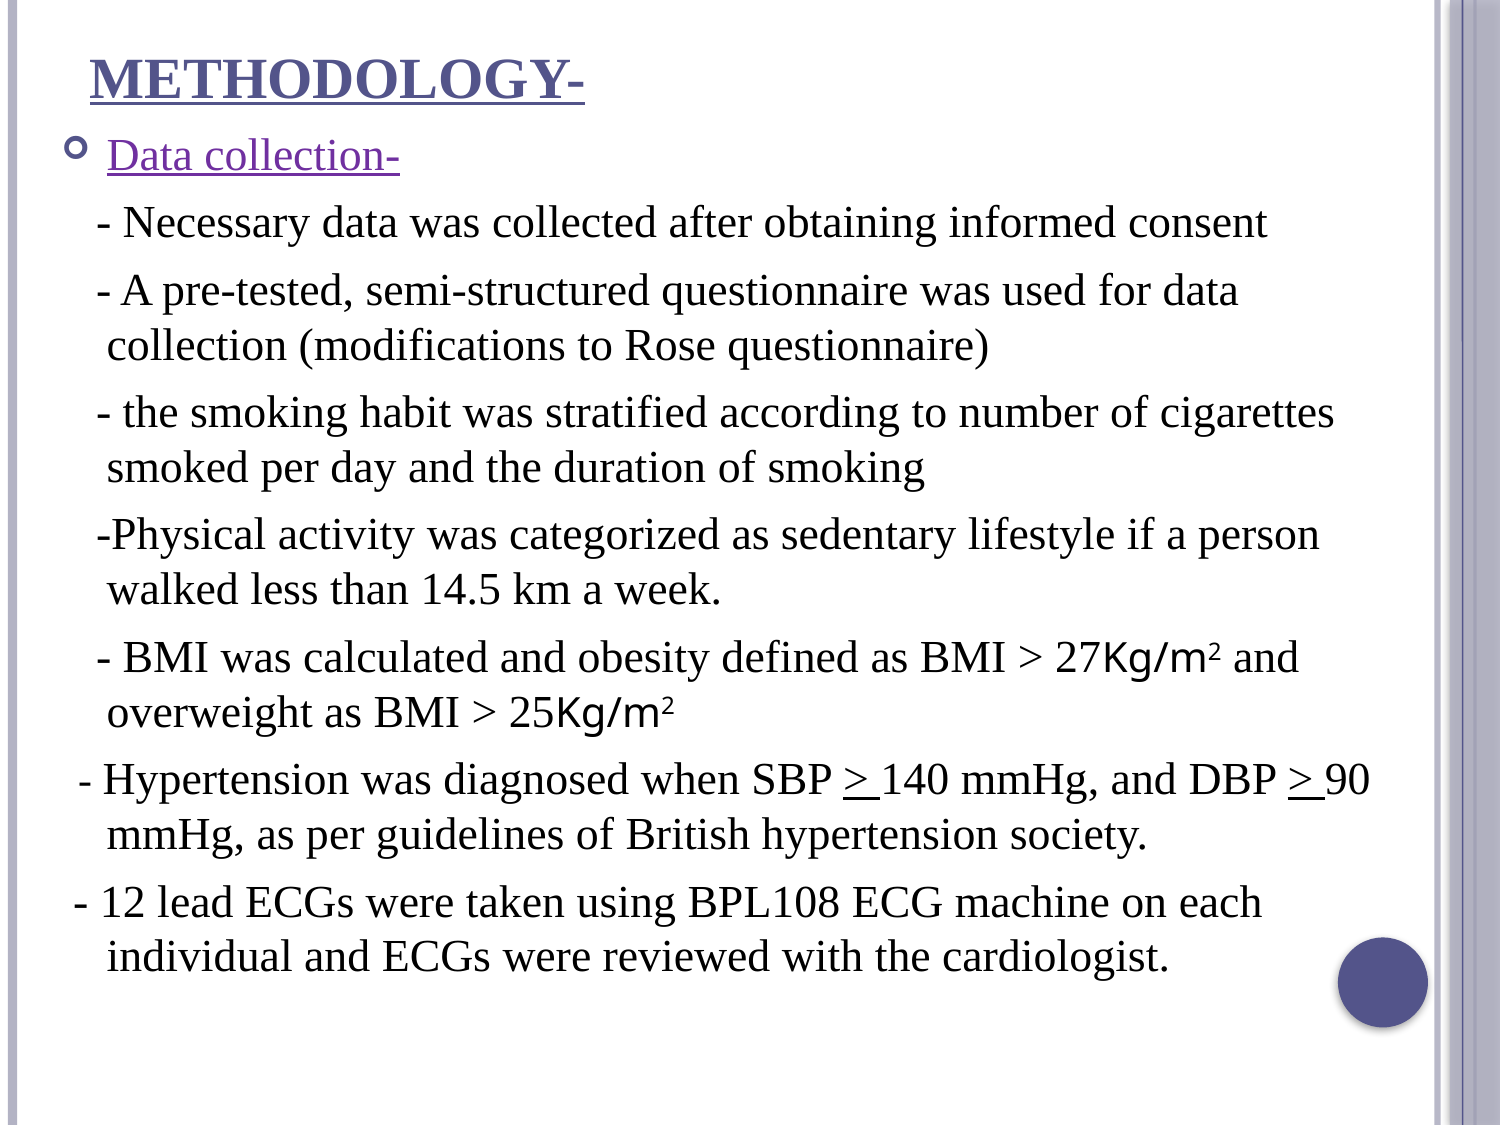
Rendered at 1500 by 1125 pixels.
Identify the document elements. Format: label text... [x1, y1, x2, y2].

list Data collection- - Necessary data was collected after obtaining informed consent - A pre-tested, semi-structured questionnaire was used for data collection (modifications to Rose questionnaire) - the smoking habit was stratified according to number of cigarettes smoked per day and the duration of smoking -Physical activity was categorized as sedentary lifestyle if a person walked less than 14.5 km a week. - BMI was calculated and obesity defined as BMI > 27Kg/m2 and overweight as BMI > 25Kg/m2 - Hypertension was diagnosed when SBP > 140 mmHg, and DBP > 90 mmHg, as per guidelines of British hypertension society. - 12 lead ECGs were taken using BPL108 ECG machine on each individual and ECGs were reviewed with the cardiologist. [46, 117, 1418, 1062]
title Methodology- [75, 45, 1300, 117]
